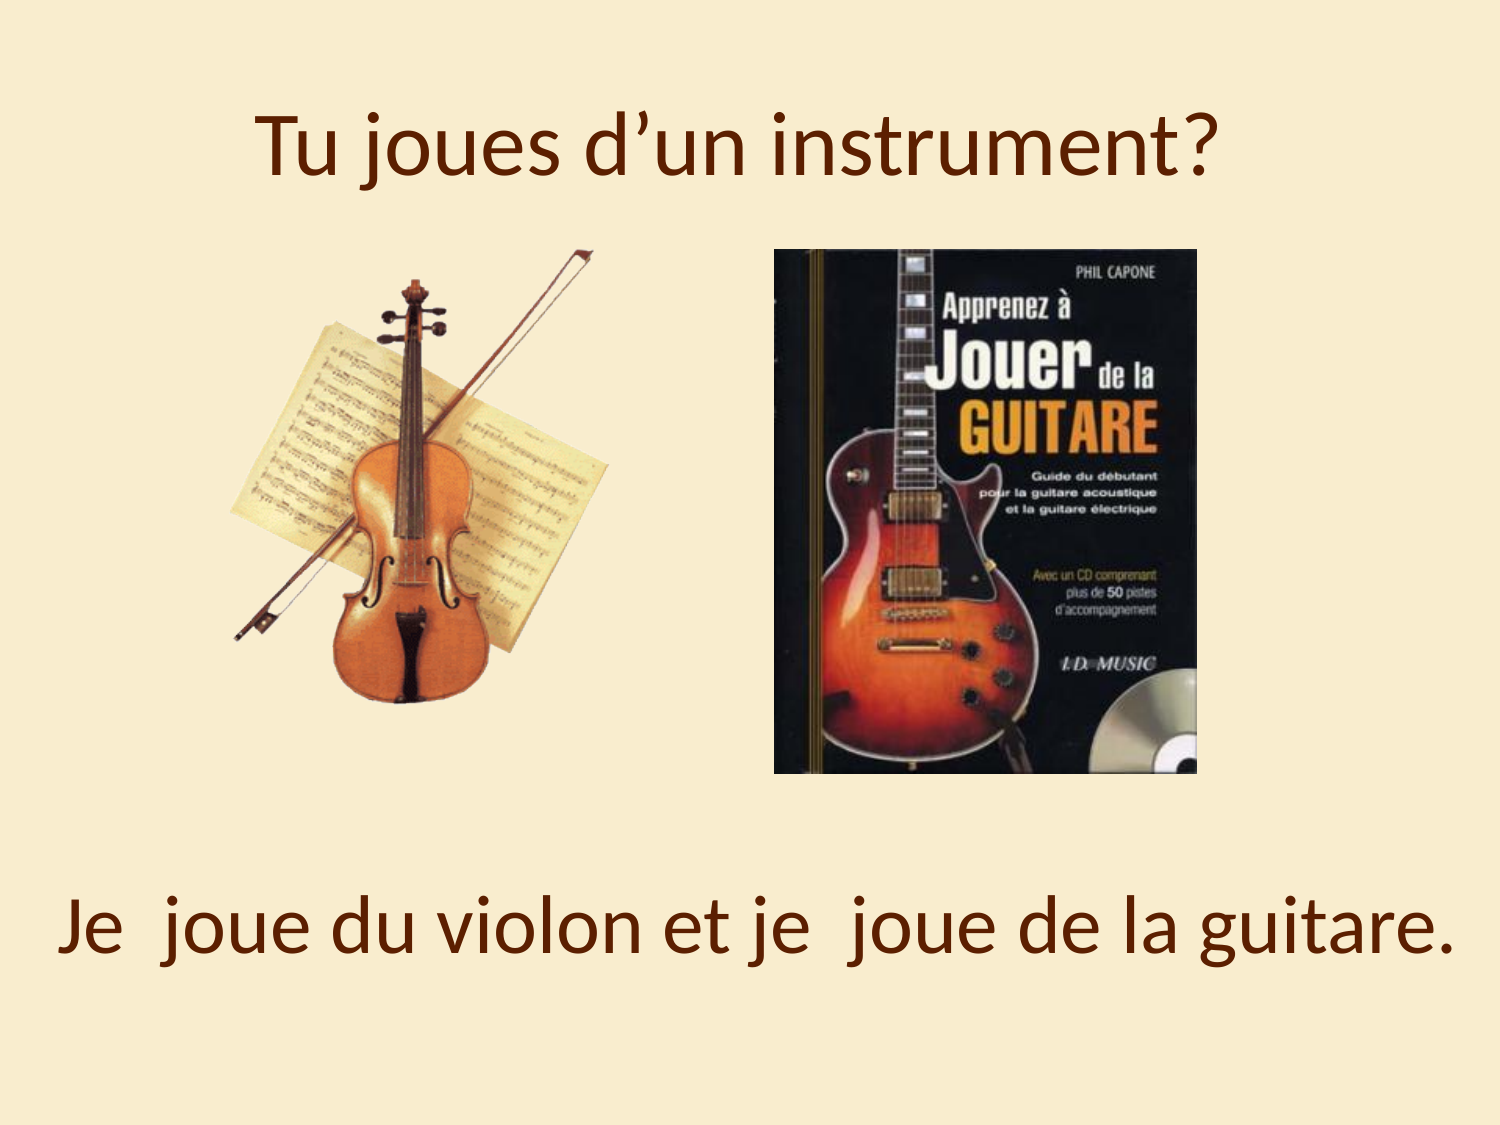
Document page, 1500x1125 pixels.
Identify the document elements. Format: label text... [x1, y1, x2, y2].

title Tu joues d’un instrument? [75, 45, 1425, 233]
picture [774, 249, 1198, 774]
text_box Je joue du violon et je joue de la guitare. [42, 862, 1493, 978]
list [224, 237, 616, 710]
